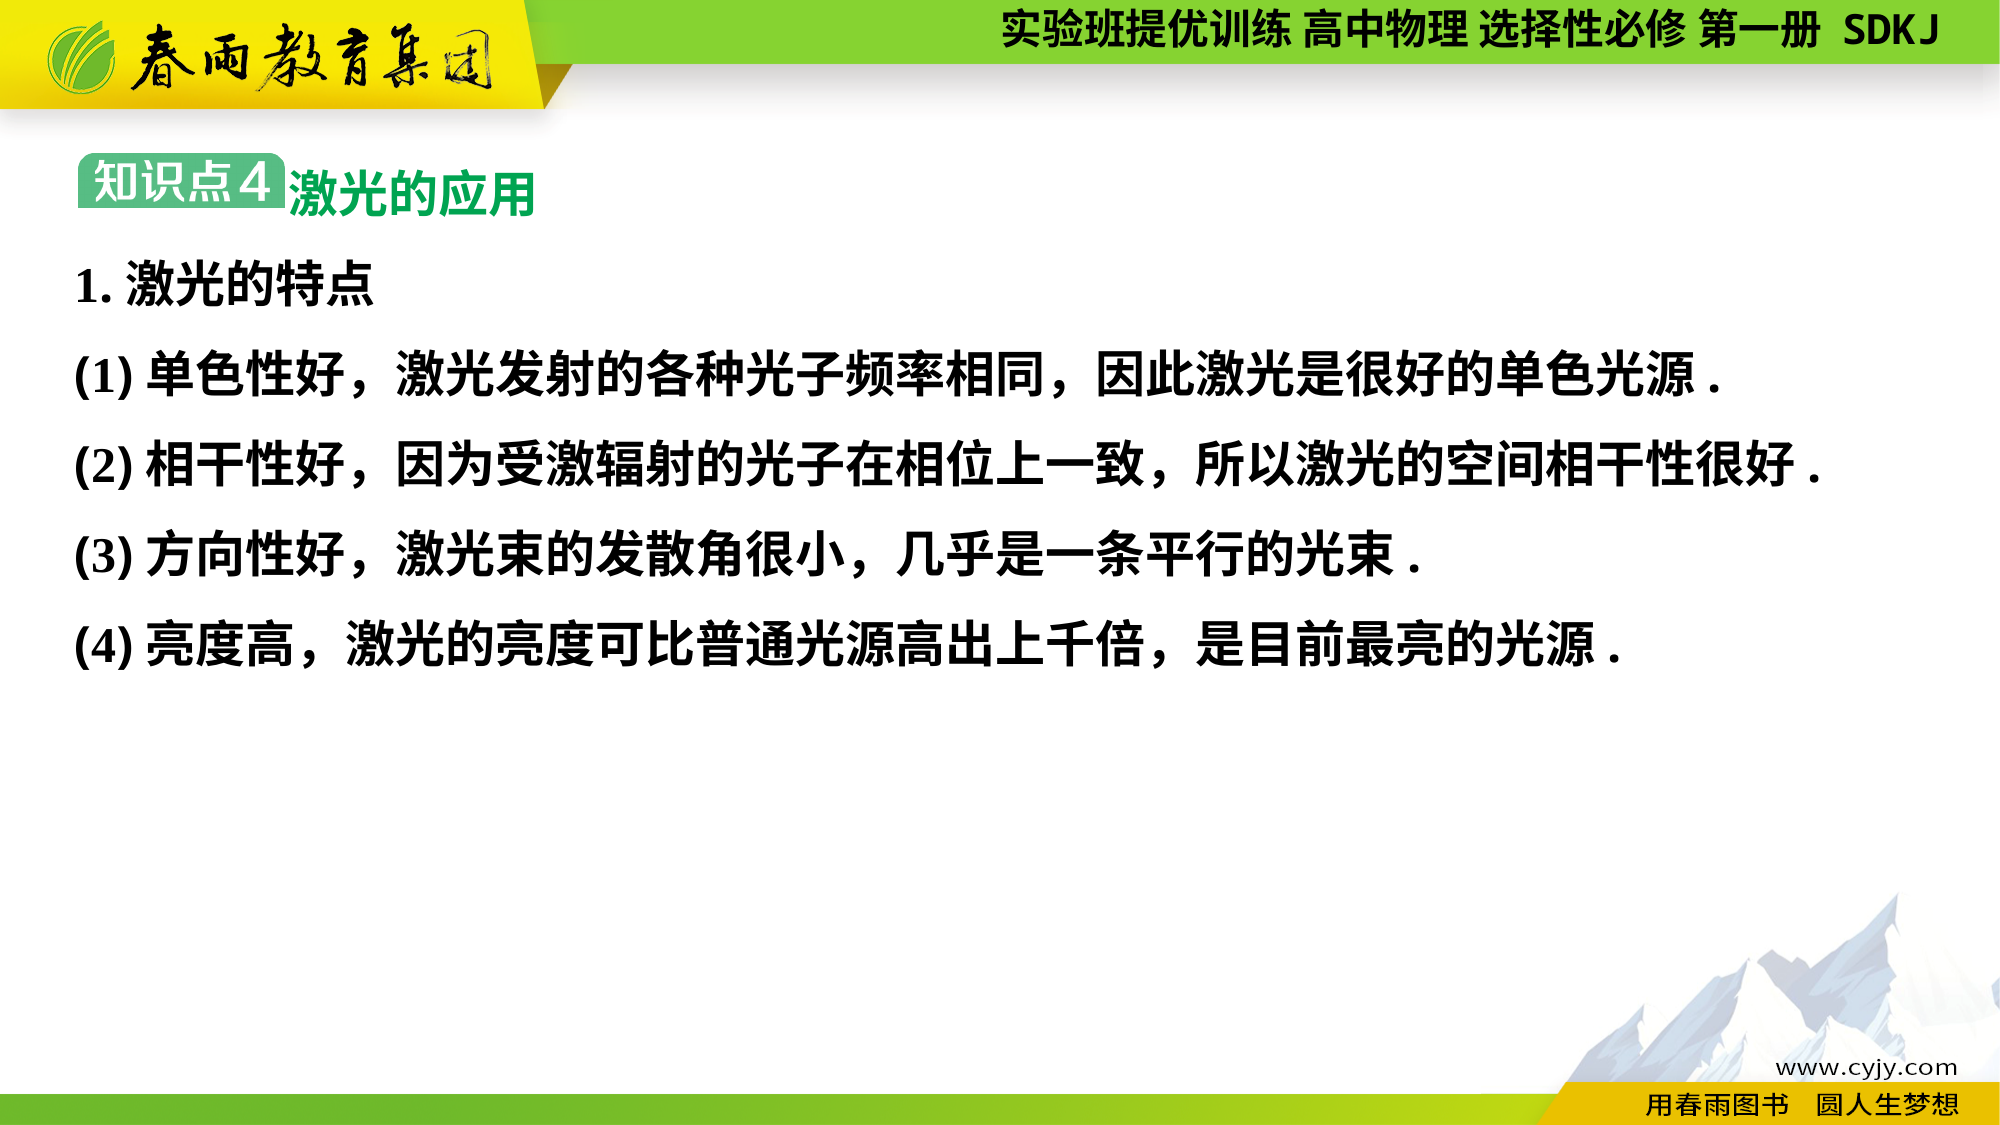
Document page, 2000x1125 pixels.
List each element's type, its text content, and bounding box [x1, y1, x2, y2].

list 激光的应用 1.激光的特点 (1)单色性好，激光发射的各种光子频率相同，因此激光是很好的单色光源. (2)相干性好，因为受激辐射的光子在相位上一致，所以激光的空间相干性很好. (3)方向性好，激光束的发散角很小，几乎是一条平行的光束. (4)亮度高，激光的亮度可比普通光源高出上千倍，是目前最亮的光源. [59, 125, 1944, 675]
picture [0, 0, 2000, 1125]
